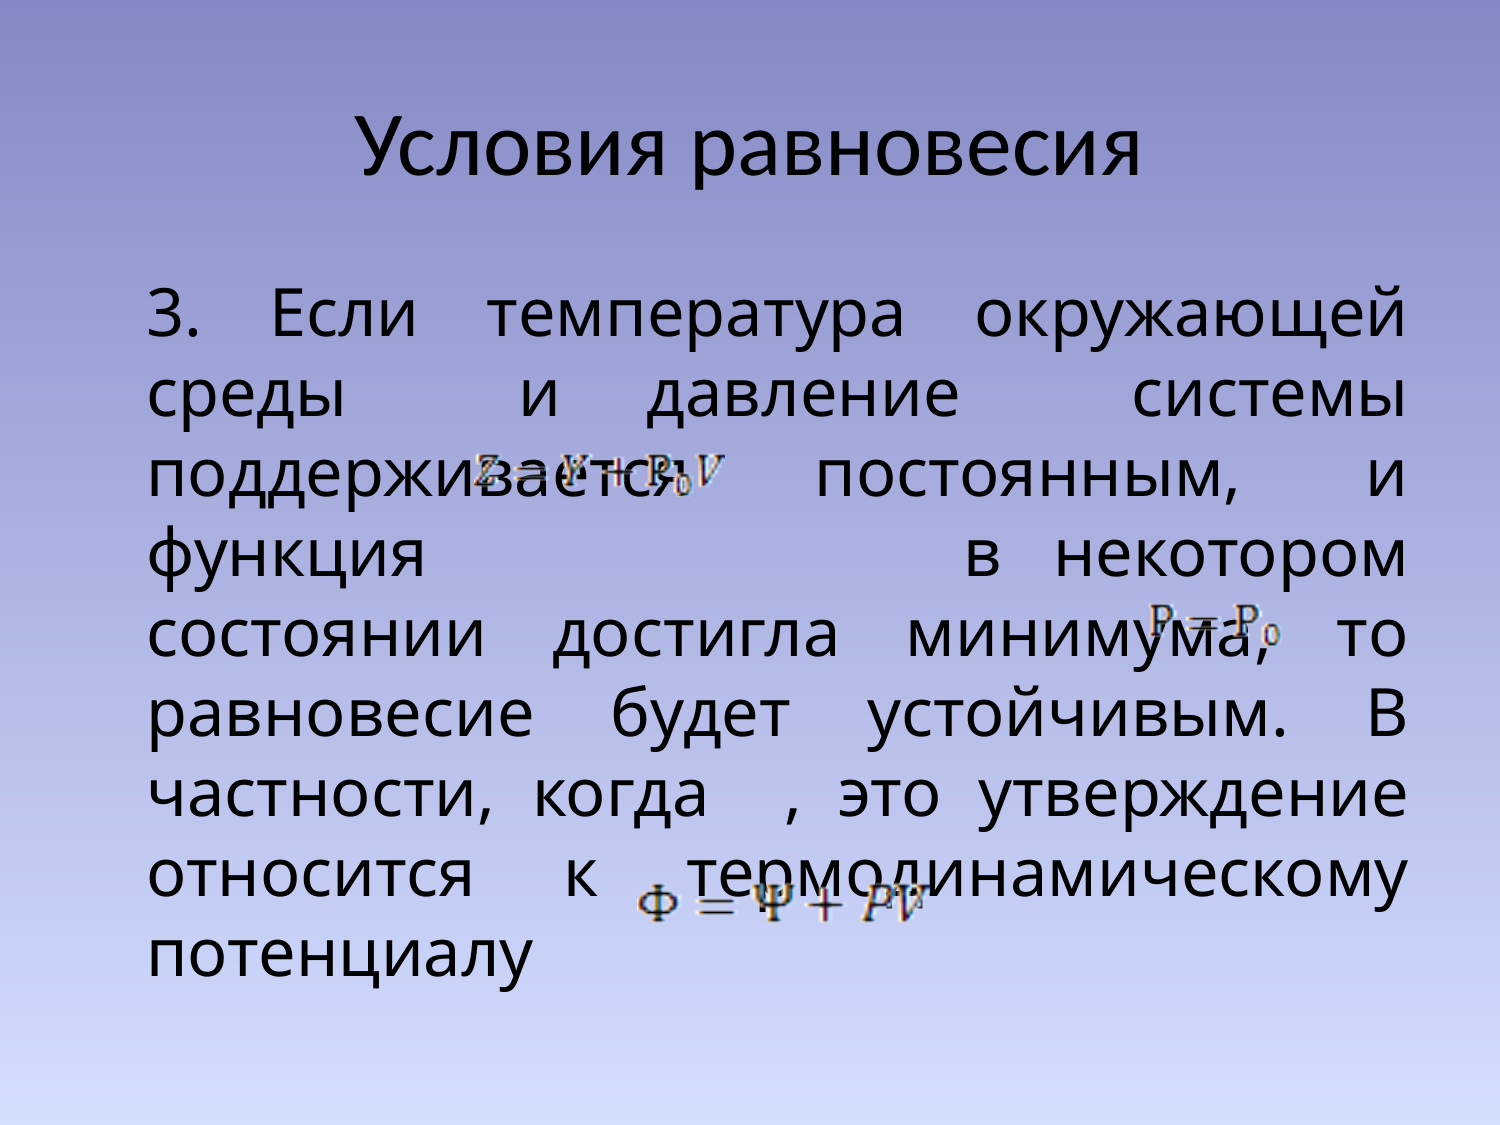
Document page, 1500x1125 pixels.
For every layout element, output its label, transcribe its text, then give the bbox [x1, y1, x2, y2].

picture [1149, 599, 1285, 663]
title Условия равновесия [75, 45, 1425, 233]
picture [637, 874, 931, 951]
picture [474, 449, 726, 513]
list 3. Если температура окружающей среды и давление системы поддерживается постоянным, и функция в некотором состоянии достигла минимума, то равновесие будет устойчивым. В частности, когда , это утверждение относится к термодинамическому потенциалу [75, 262, 1425, 1005]
